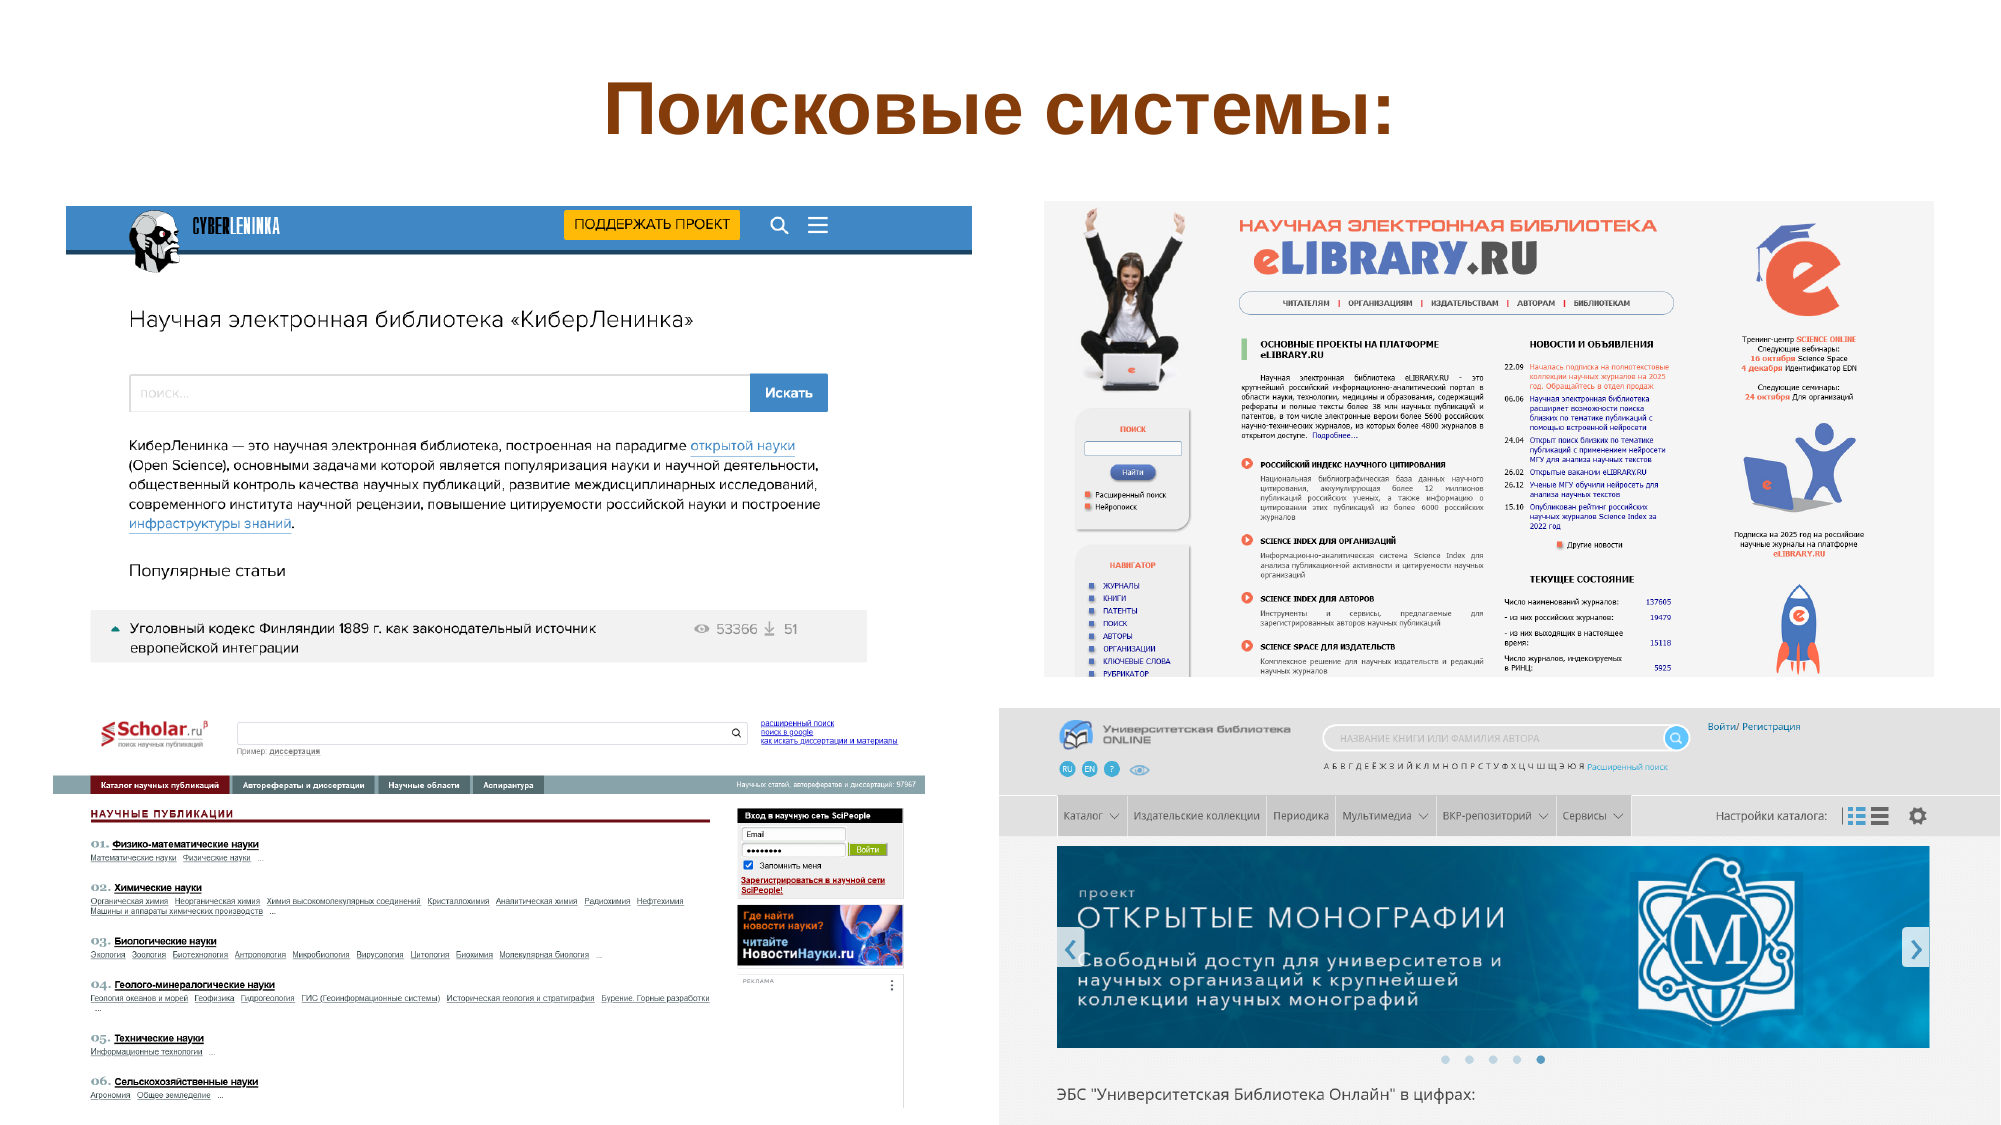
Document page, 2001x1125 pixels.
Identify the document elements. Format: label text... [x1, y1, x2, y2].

picture [66, 206, 972, 673]
picture [53, 708, 925, 1108]
text_box Поисковые системы: [38, 14, 1962, 206]
picture [1044, 201, 1934, 677]
picture [999, 708, 2000, 1125]
